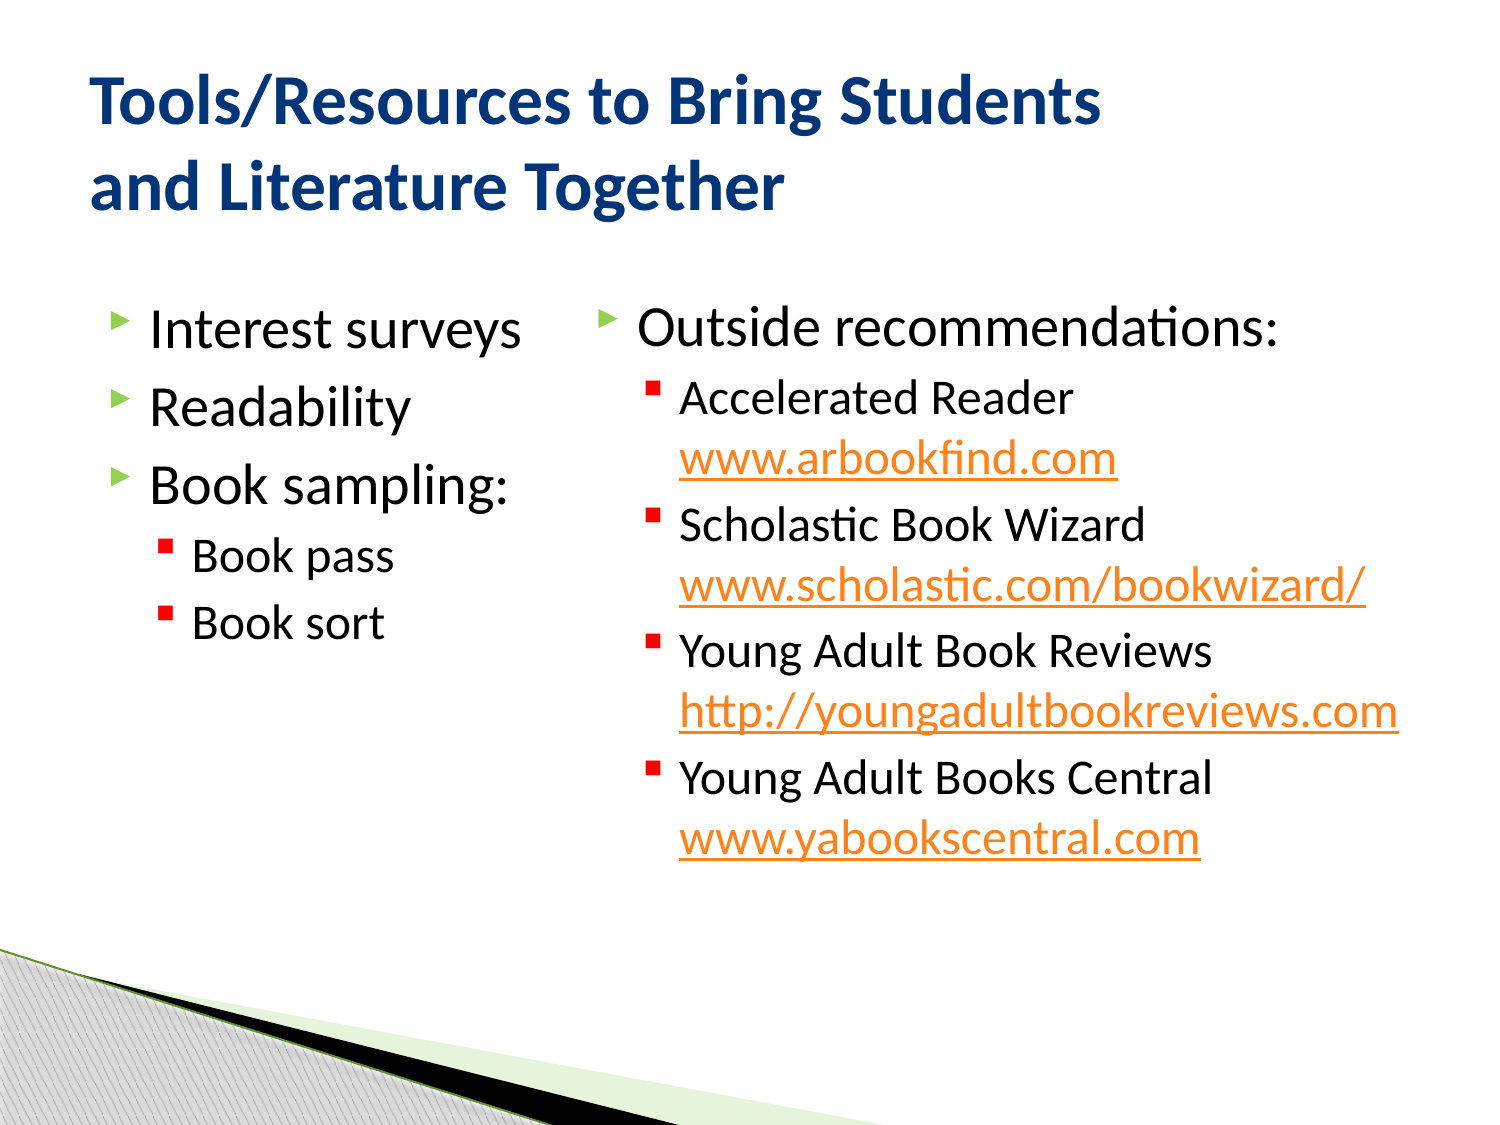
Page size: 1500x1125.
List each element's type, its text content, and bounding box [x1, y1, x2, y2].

title Tools/Resources to Bring Students and Literature Together [75, 45, 1425, 233]
list Outside recommendations: Accelerated Reader www.arbookfind.com Scholastic Book Wizard www.scholastic.com/bookwizard/ Young Adult Book Reviews http://youngadultbookreviews.com Young Adult Books Central www.yabookscentral.com [562, 280, 1463, 1075]
list Interest surveys Readability Book sampling: Book pass Book sort [75, 282, 562, 1025]
